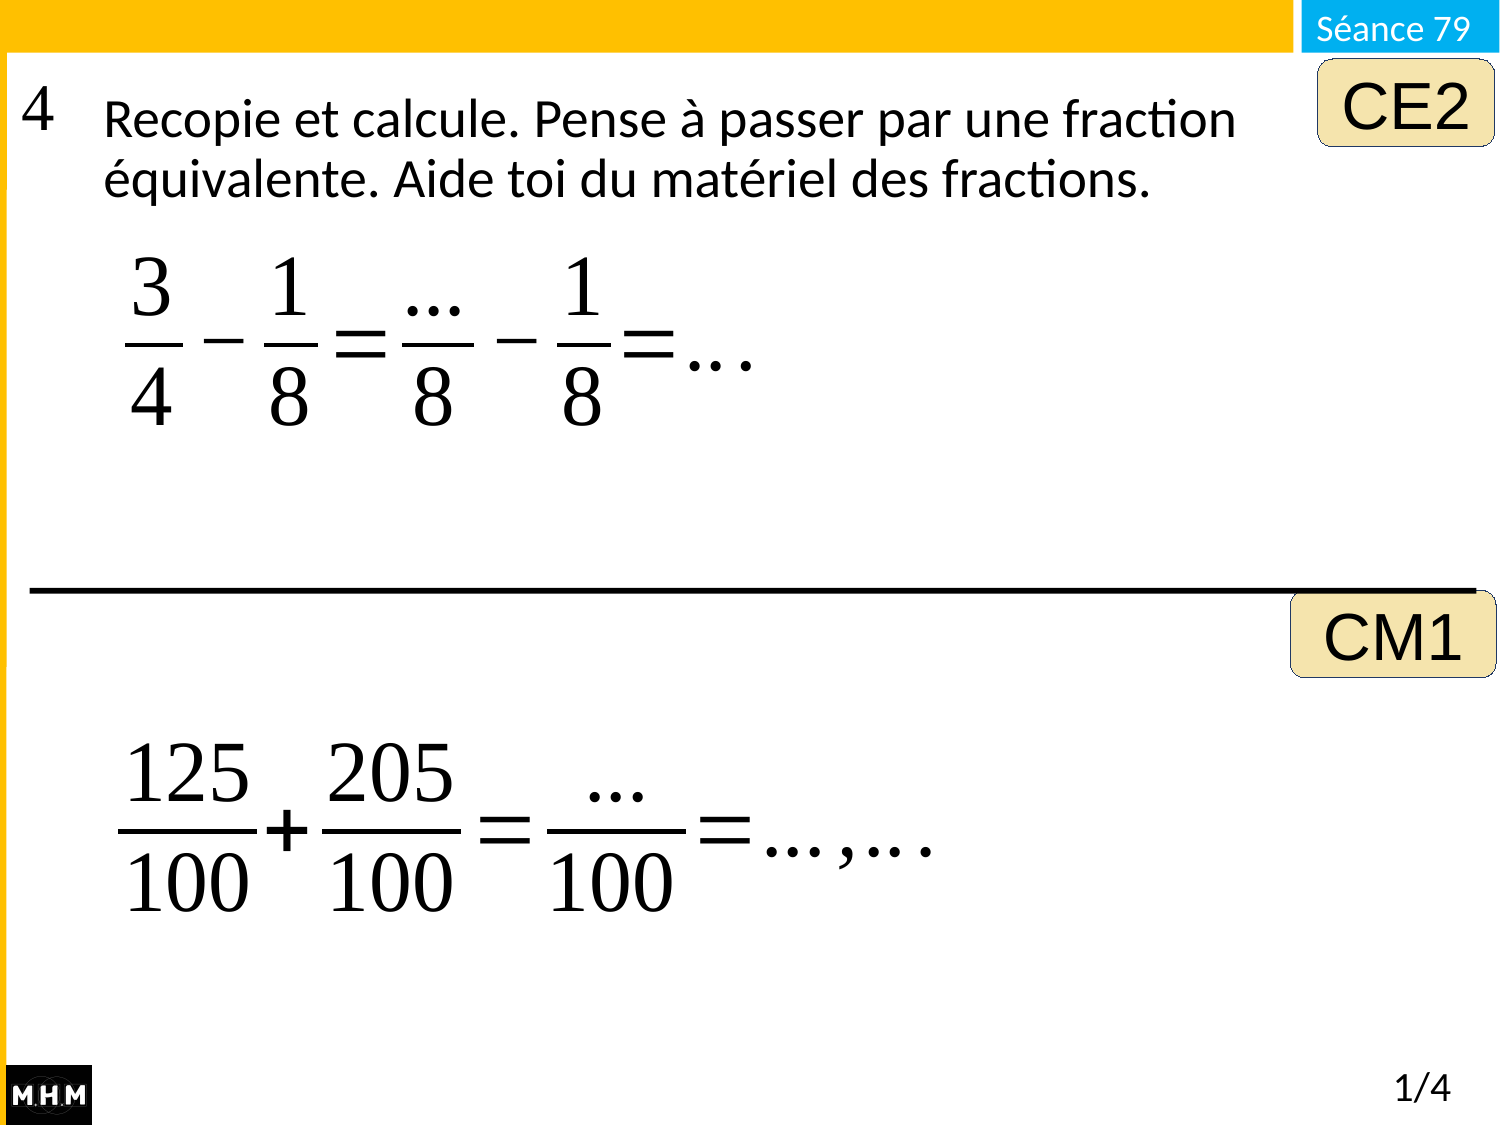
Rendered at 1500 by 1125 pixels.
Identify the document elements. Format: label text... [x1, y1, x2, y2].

text_box CM1 [1290, 590, 1497, 678]
text_box Recopie et calcule. Pense à passer par une fraction équivalente. Aide toi du matériel des fractions. [88, 58, 1274, 240]
picture [6, 1065, 92, 1125]
text_box CE2 [1317, 58, 1495, 147]
text_box 1/4 [1344, 1064, 1500, 1125]
